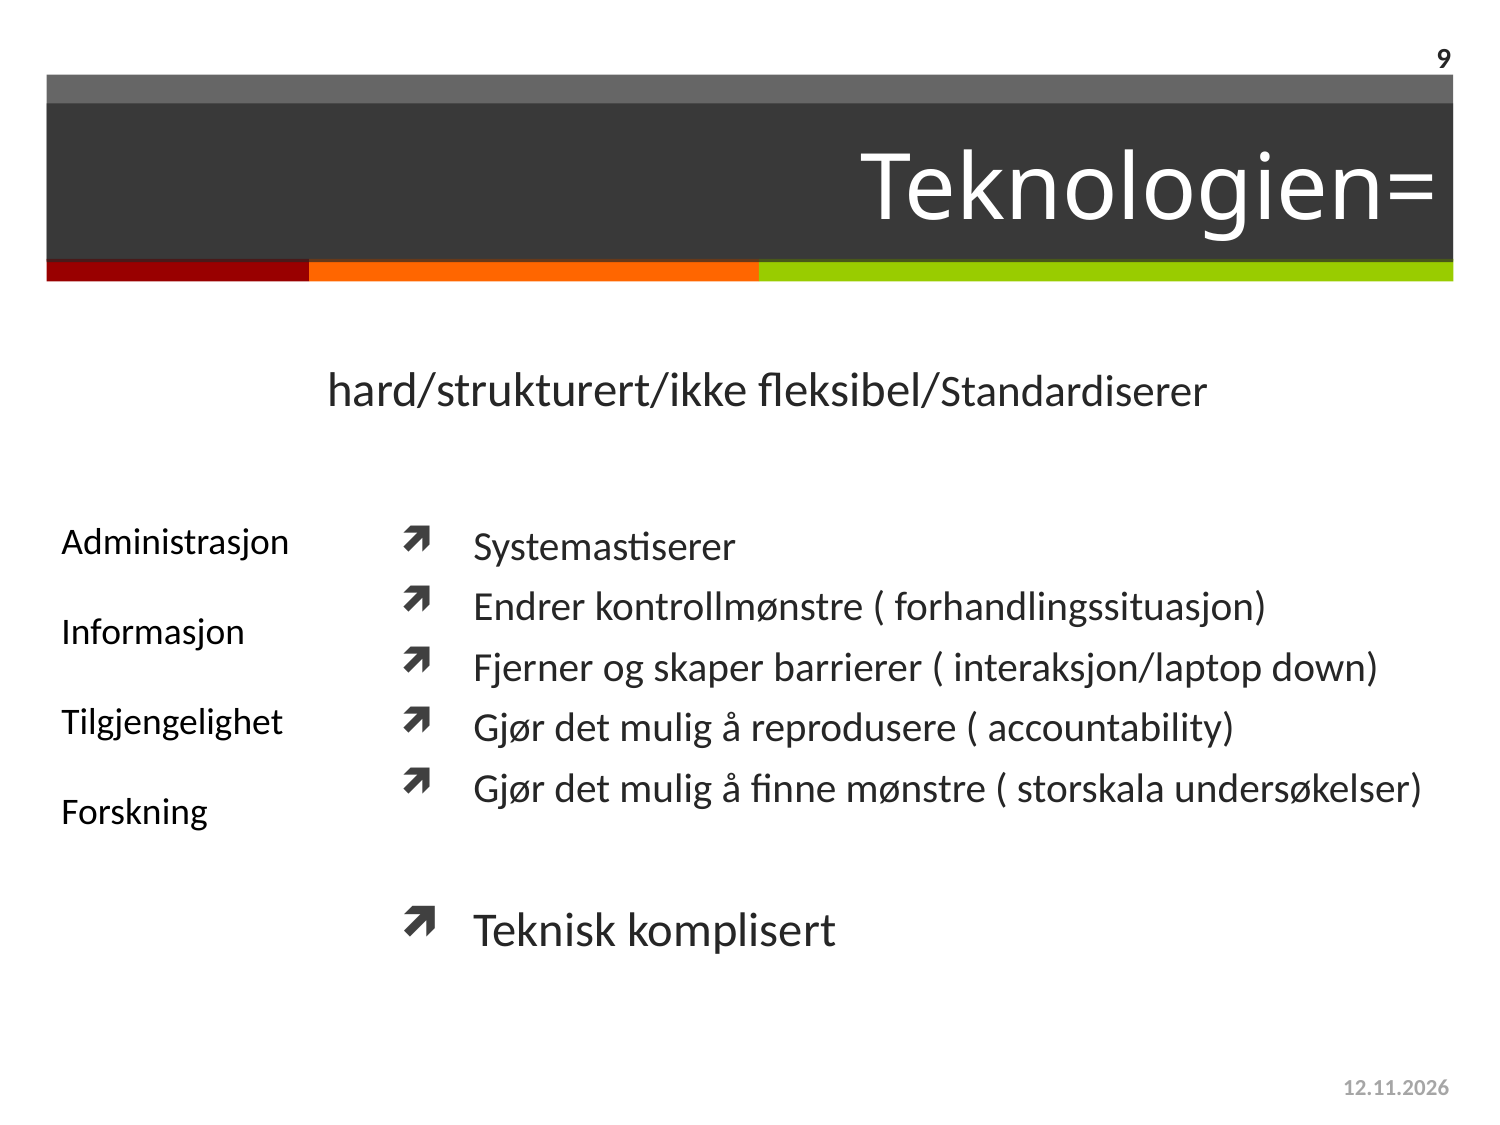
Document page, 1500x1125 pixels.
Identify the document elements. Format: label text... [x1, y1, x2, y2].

slide_number 9 [1362, 27, 1466, 87]
text_box Administrasjon Informasjon Tilgjengelighet Forskning [46, 509, 313, 930]
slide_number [1114, 1055, 1465, 1116]
title Teknologien= [46, 103, 1454, 263]
list hard/strukturert/ikke fleksibel/Standardiserer Systemastiserer Endrer kontrollmønstre ( forhandlingssituasjon) Fjerner og skaper barrierer ( interaksjon/laptop down) Gjør det mulig å reprodusere ( accountability) Gjør det mulig å finne mønstre ( storskala undersøkelser) Teknisk komplisert [312, 350, 1454, 1005]
